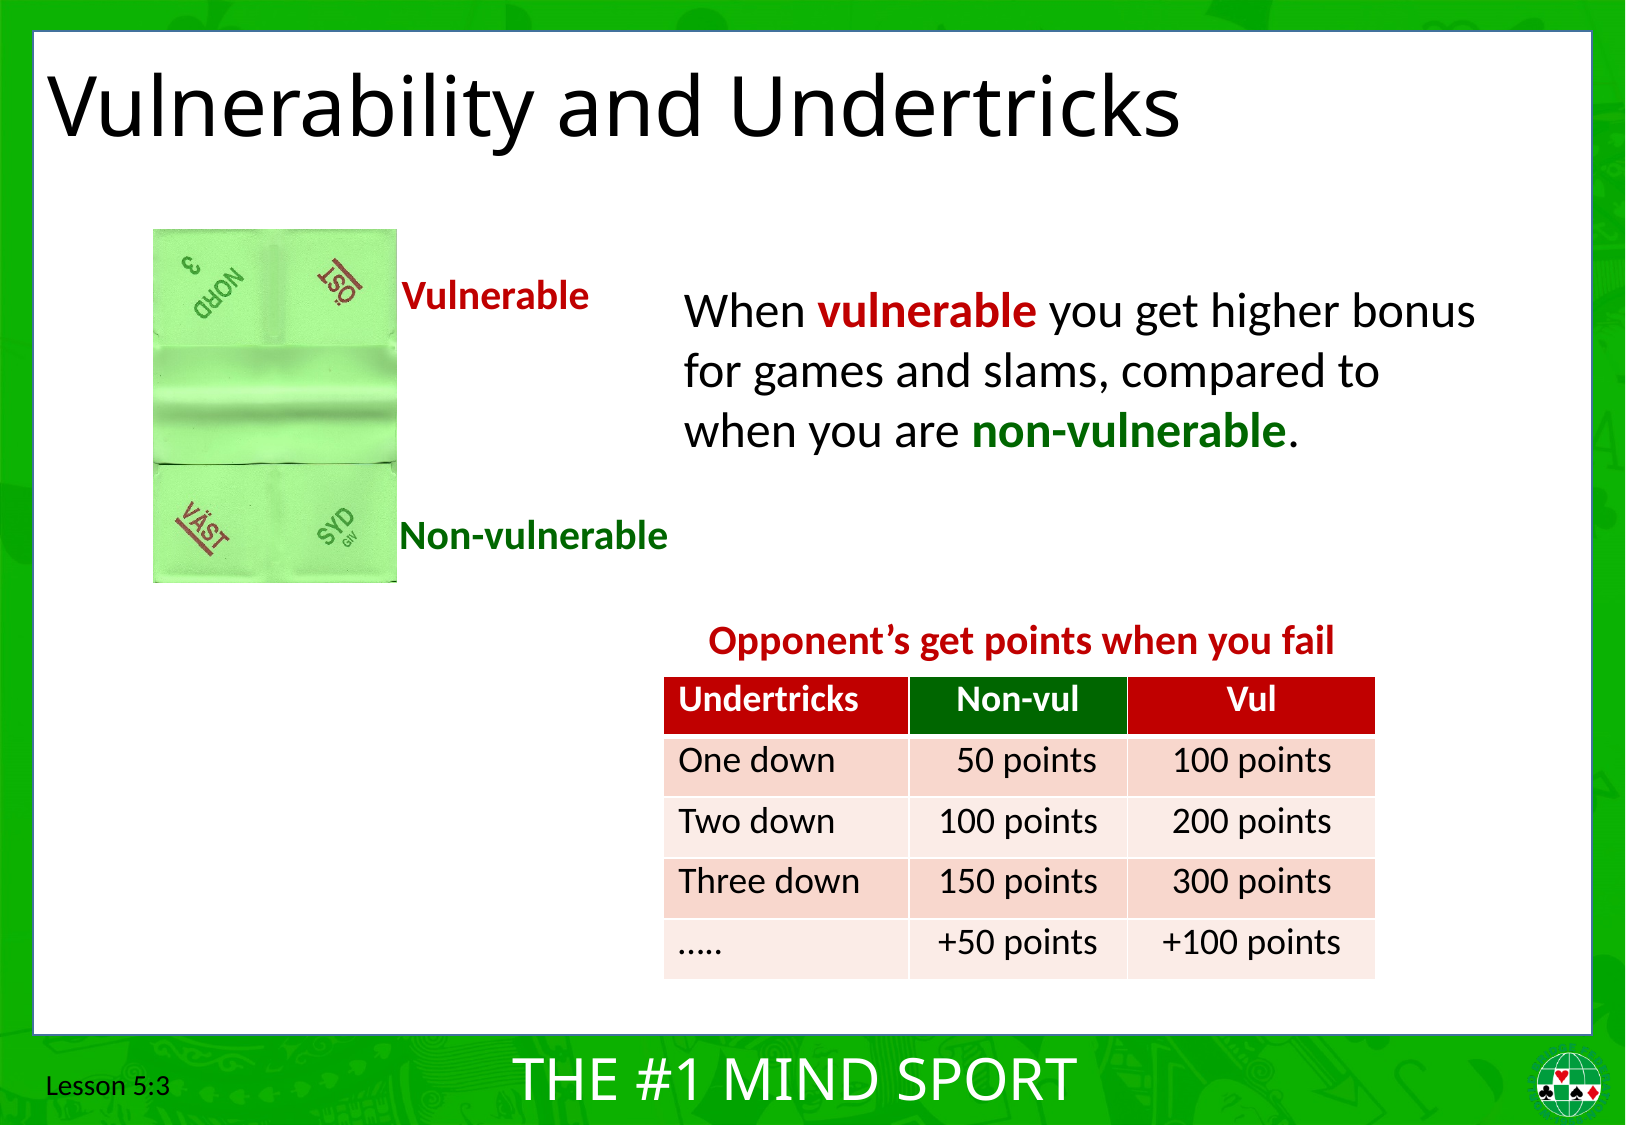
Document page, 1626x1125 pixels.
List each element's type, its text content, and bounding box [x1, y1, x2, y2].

table_header Vul [1128, 677, 1375, 734]
text_box Opponent’s get points when you fail [693, 605, 1374, 670]
table_cell One down [664, 739, 908, 796]
picture [0, 0, 1626, 1125]
table_cell 150 points [910, 859, 1127, 918]
text_box Vulnerable [397, 260, 610, 325]
table_cell Three down [664, 859, 908, 918]
table_cell 200 points [1128, 798, 1375, 857]
table_cell +50 points [910, 920, 1127, 979]
table_cell 100 points [1128, 739, 1375, 796]
table_header Non-vul [910, 677, 1127, 734]
title Vulnerability and Undertricks [32, 46, 1575, 174]
table_header Undertricks [664, 677, 908, 734]
table_cell +100 points [1128, 920, 1375, 979]
table_cell 100 points [910, 798, 1127, 857]
table_cell 50 points [910, 739, 1127, 796]
text_box Non-vulnerable [397, 500, 720, 565]
text_box When vulnerable you get higher bonus for games and slams, compared to when you are non-vulnerable. [669, 269, 1519, 465]
table_cell ….. [664, 920, 908, 979]
table_cell Two down [664, 798, 908, 857]
table_cell 300 points [1128, 859, 1375, 918]
